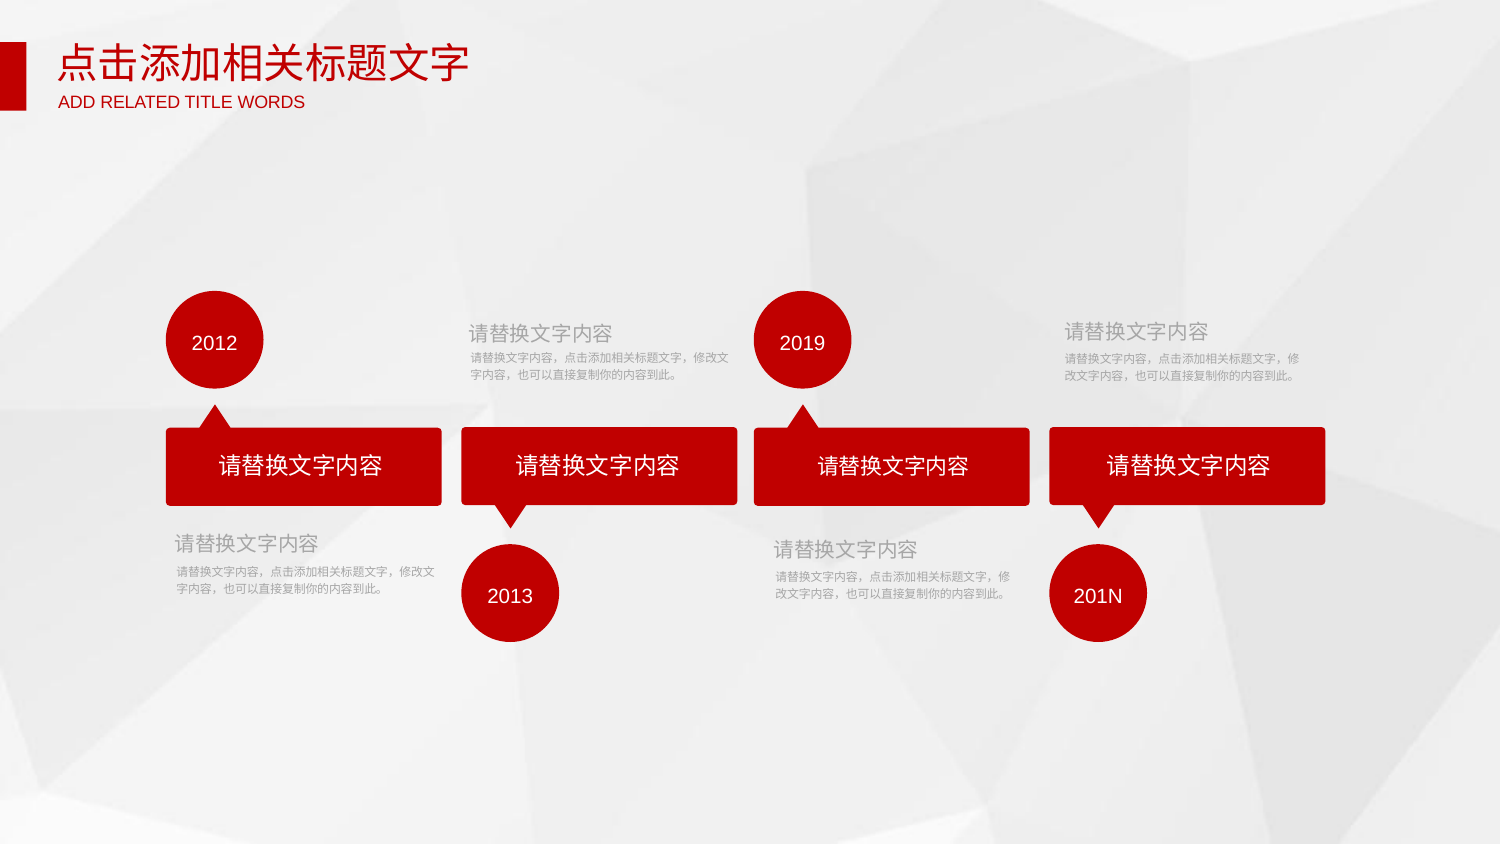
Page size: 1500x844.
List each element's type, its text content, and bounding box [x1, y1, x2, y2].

text_box 请替换文字内容 [773, 536, 923, 562]
text_box 请替换文字内容 [1091, 451, 1287, 480]
text_box [165, 404, 442, 506]
text_box 请替换文字内容 [174, 530, 324, 556]
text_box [753, 290, 852, 389]
text_box 点击添加相关标题文字 [45, 31, 483, 92]
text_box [461, 543, 560, 643]
text_box 请替换文字内容 [795, 452, 991, 479]
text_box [165, 290, 264, 389]
picture [0, 0, 1500, 844]
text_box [1049, 543, 1148, 643]
text_box 请替换文字内容 [1064, 318, 1308, 344]
text_box [461, 427, 738, 529]
text_box [753, 404, 1030, 506]
text_box [1049, 427, 1326, 529]
text_box 请替换文字内容 [468, 320, 618, 346]
text_box 请替换文字内容，点击添加相关标题文字，修改文字内容，也可以直接复制你的内容到此。 [470, 347, 733, 382]
text_box 请替换文字内容，点击添加相关标题文字，修改文字内容，也可以直接复制你的内容到此。 [176, 561, 439, 597]
text_box [0, 40, 28, 113]
text_box 请替换文字内容 [500, 451, 696, 480]
text_box 请替换文字内容，点击添加相关标题文字，修改文字内容，也可以直接复制你的内容到此。 [775, 566, 1019, 602]
text_box 请替换文字内容，点击添加相关标题文字，修改文字内容，也可以直接复制你的内容到此。 [1064, 349, 1309, 384]
text_box ADD RELATED TITLE WORDS [46, 85, 317, 118]
text_box 请替换文字内容 [202, 451, 399, 480]
